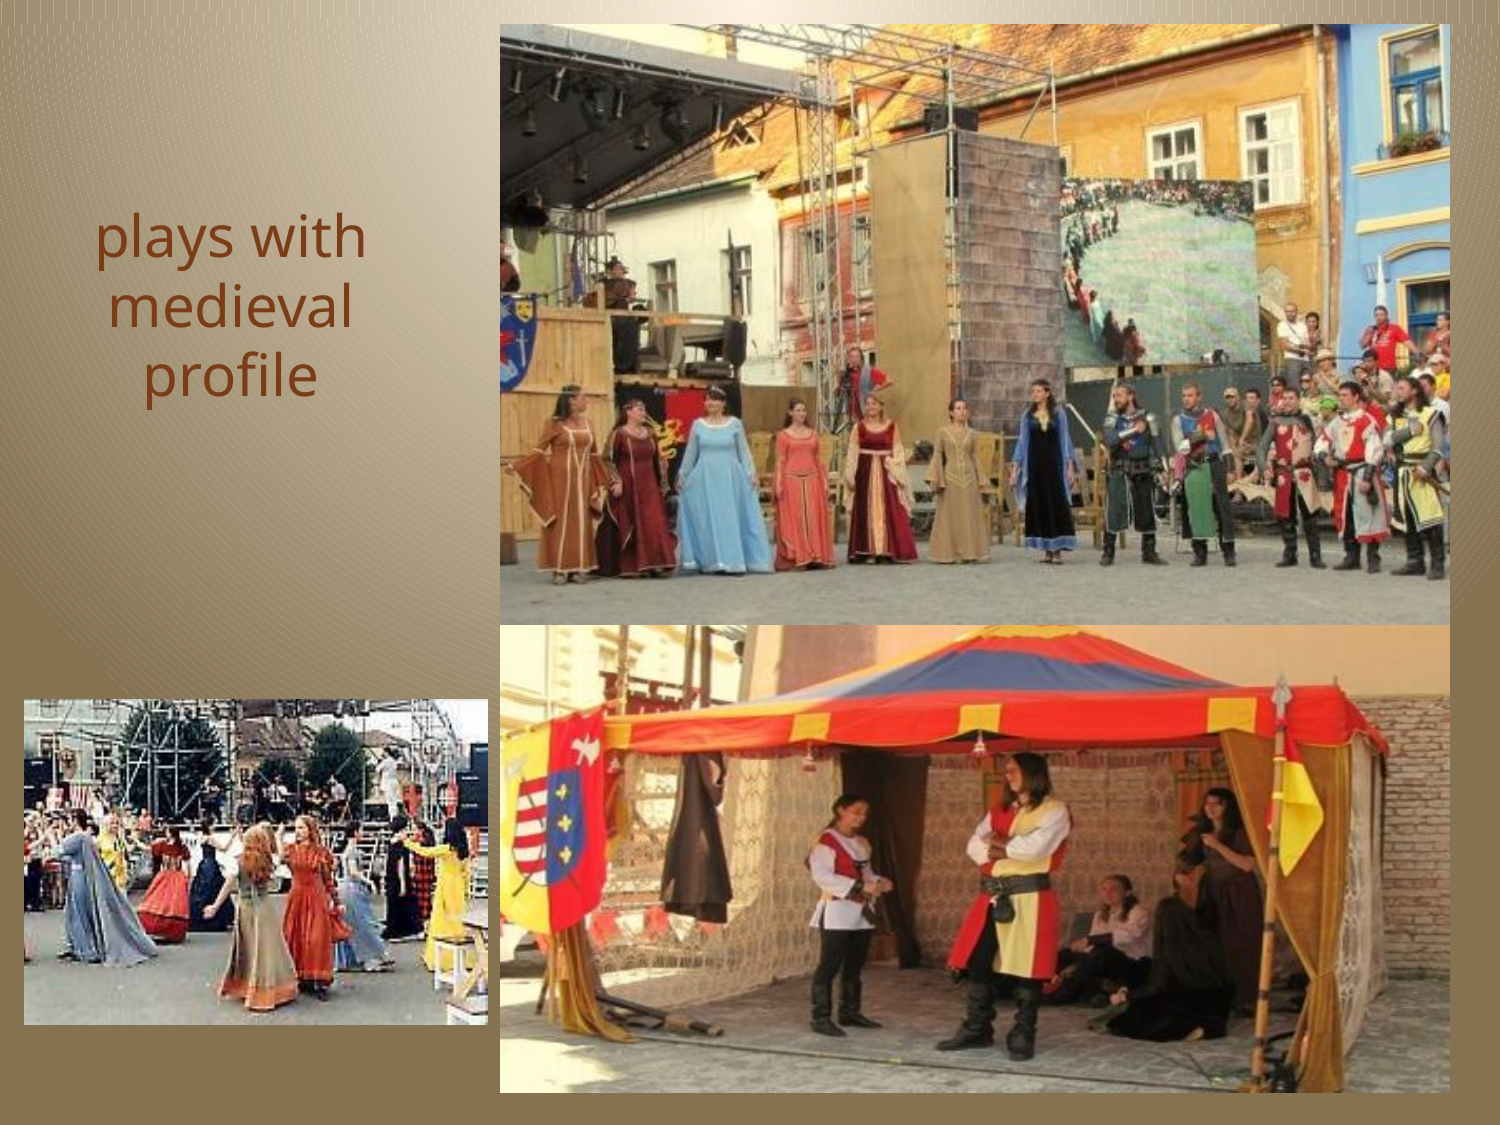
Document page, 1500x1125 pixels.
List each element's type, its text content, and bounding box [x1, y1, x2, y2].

picture [24, 699, 488, 1026]
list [499, 632, 1451, 1093]
title plays with medieval profile [75, 45, 388, 563]
picture [499, 24, 1451, 626]
